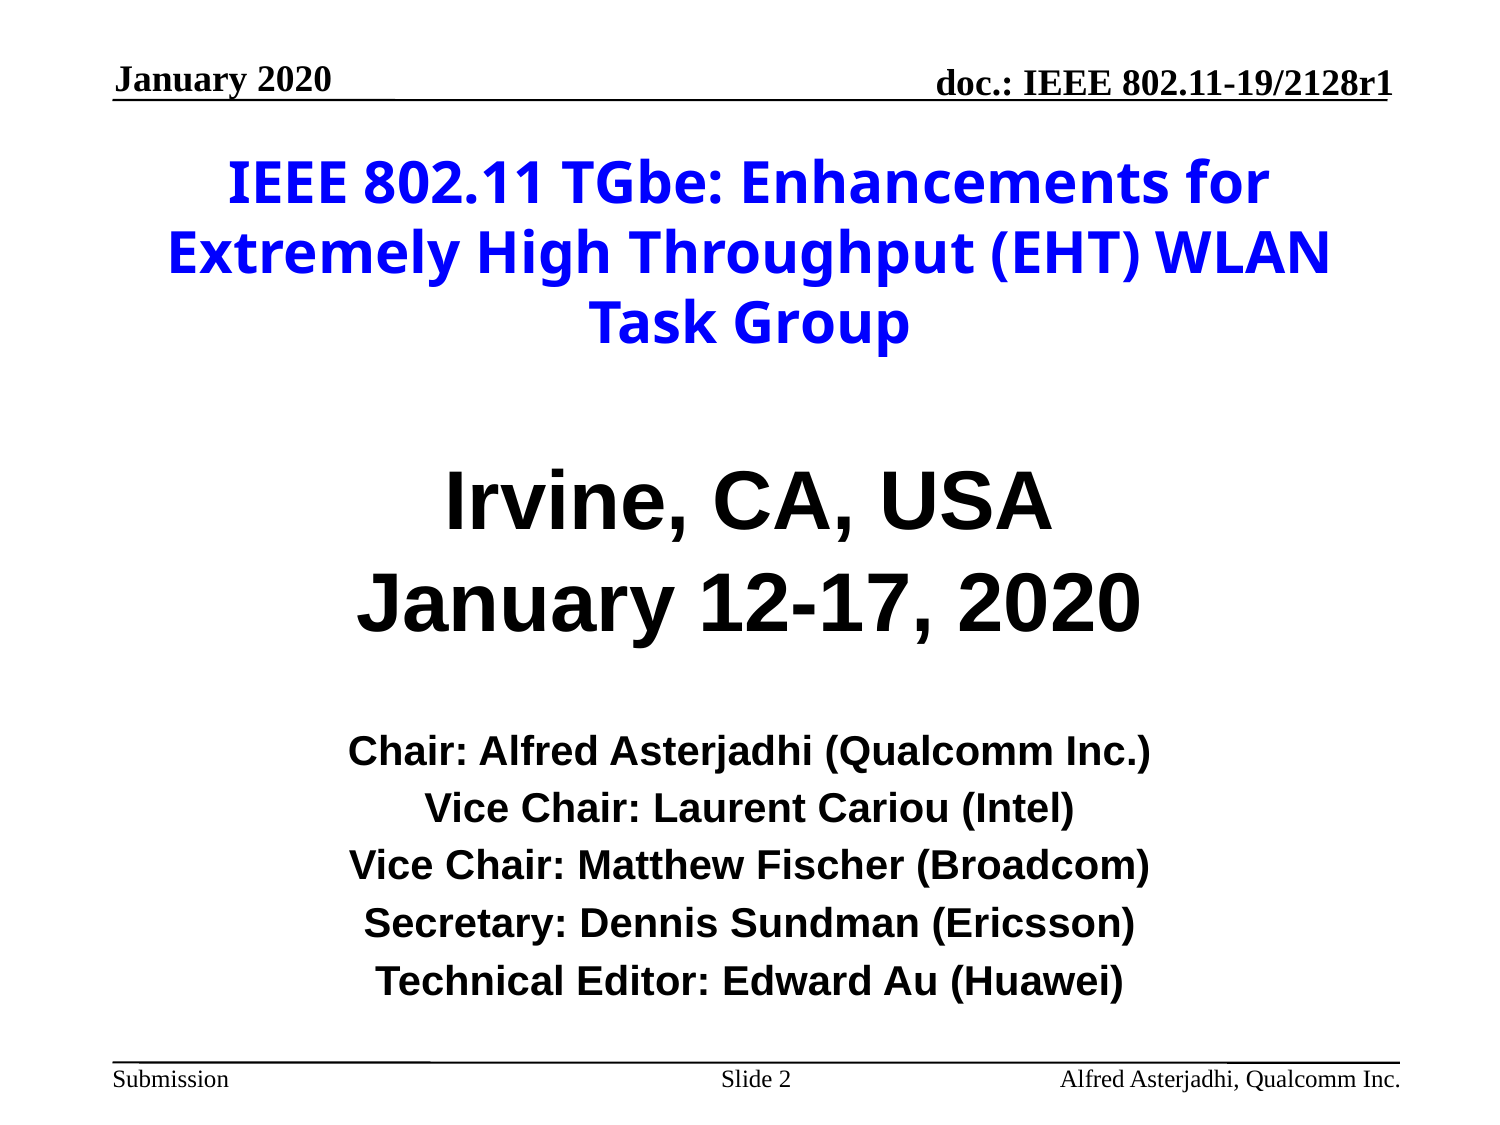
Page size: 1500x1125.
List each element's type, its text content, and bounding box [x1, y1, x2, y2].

list Irvine, CA, USA January 12-17, 2020 Chair: Alfred Asterjadhi (Qualcomm Inc.) Vice Chair: Laurent Cariou (Intel) Vice Chair: Matthew Fischer (Broadcom) Secretary: Dennis Sundman (Ericsson) Technical Editor: Edward Au (Huawei) [112, 449, 1388, 1063]
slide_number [114, 54, 493, 100]
slide_number Slide 2 [712, 1061, 800, 1123]
footer Alfred Asterjadhi, Qualcomm Inc. [878, 1061, 1402, 1093]
title IEEE 802.11 TGbe: Enhancements for Extremely High Throughput (EHT) WLAN Task Group [112, 112, 1388, 388]
